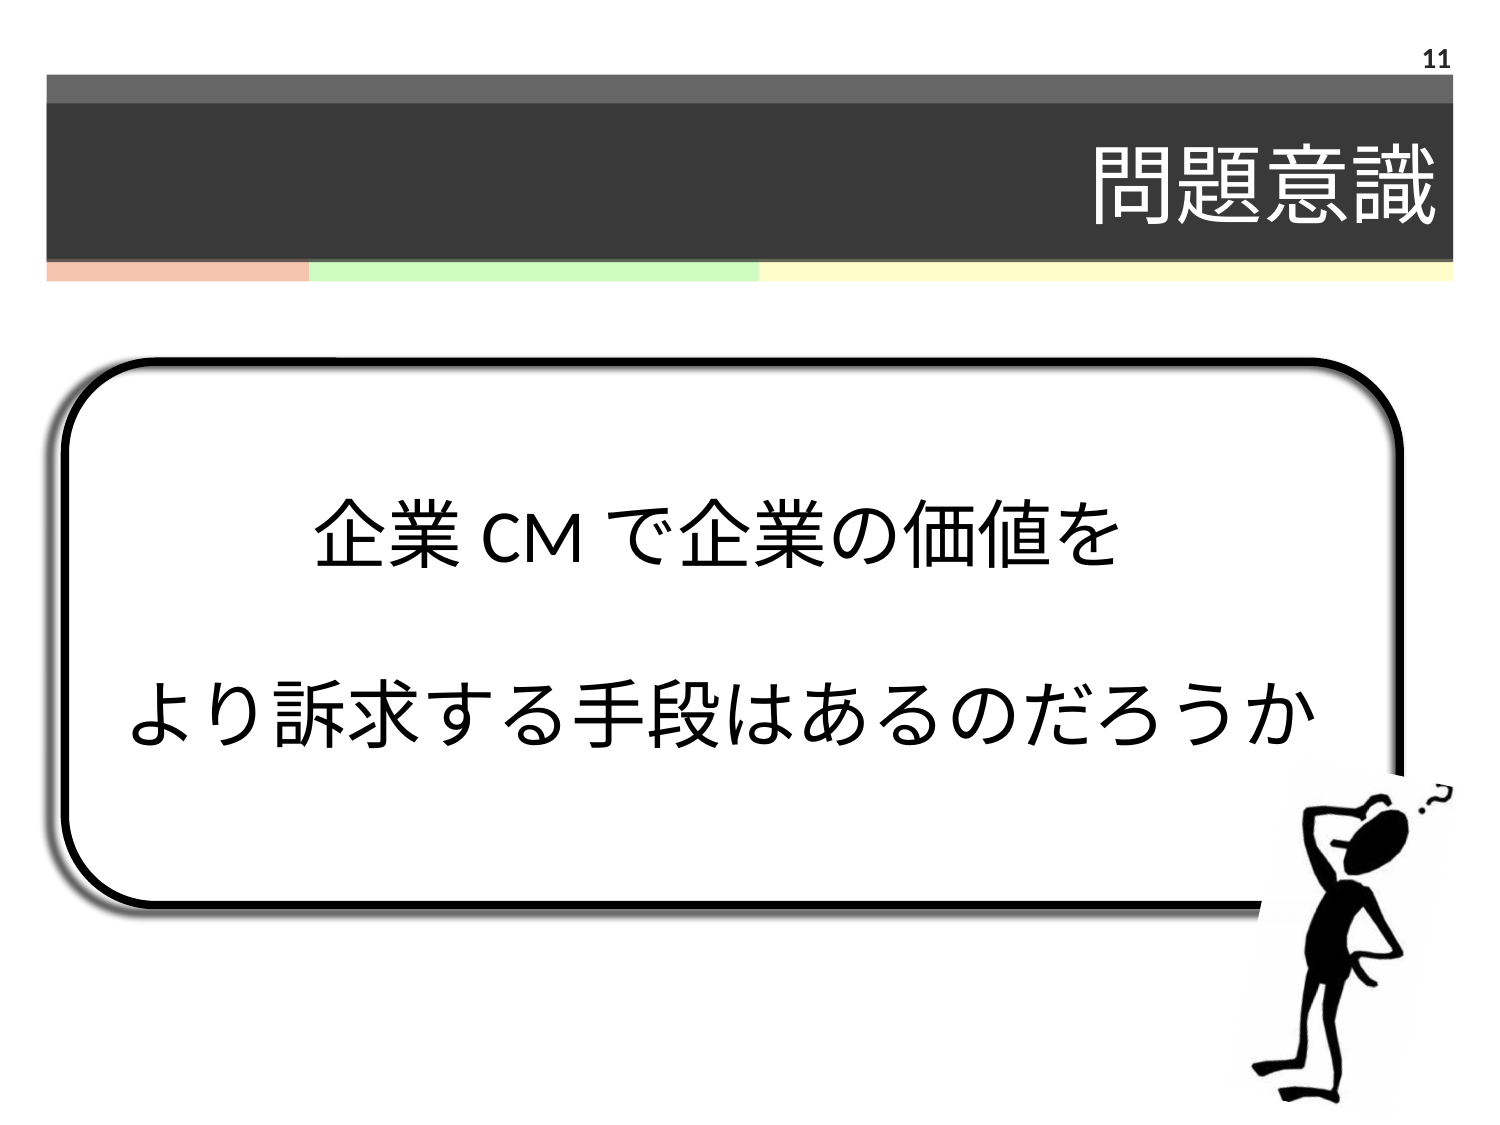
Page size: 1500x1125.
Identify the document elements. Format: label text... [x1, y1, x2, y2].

text_box [63, 360, 1401, 907]
title 問題意識 [46, 103, 1454, 263]
slide_number 11 [1362, 27, 1467, 87]
picture [1222, 753, 1463, 1124]
